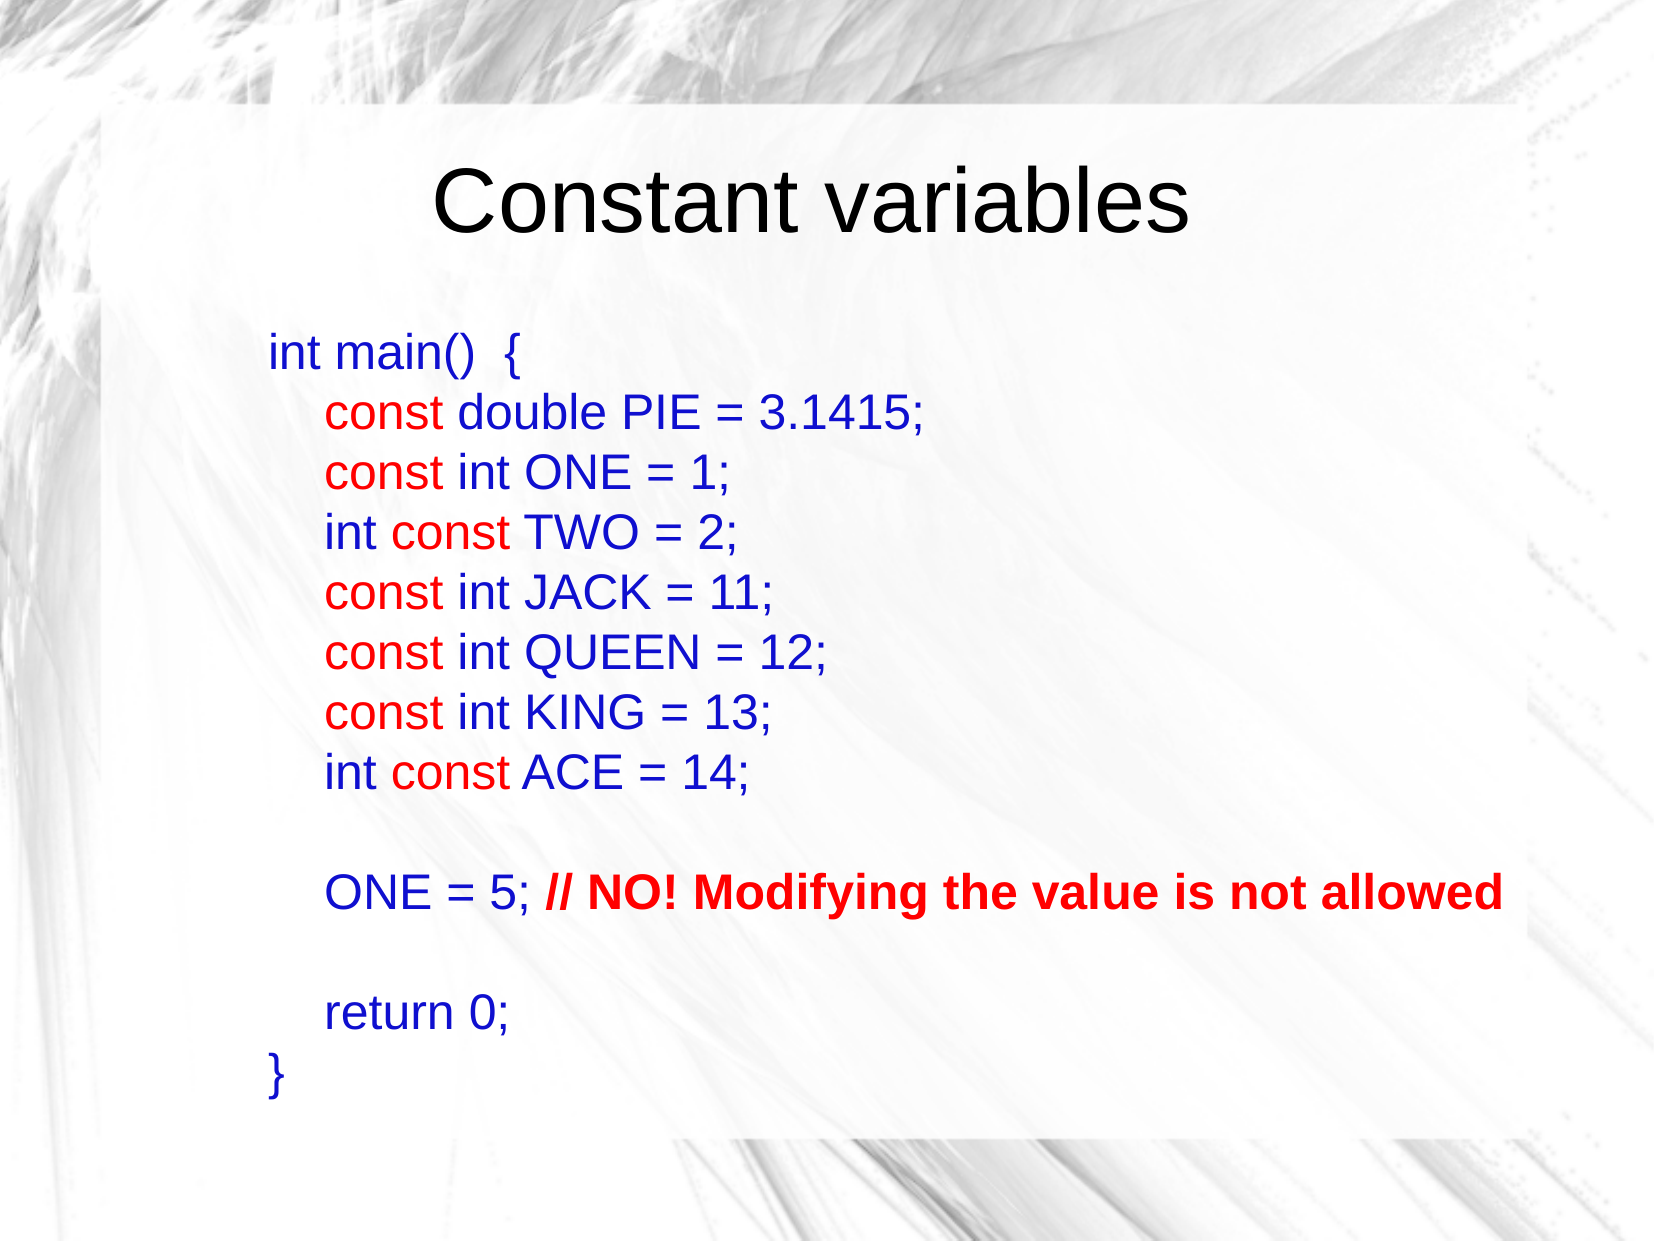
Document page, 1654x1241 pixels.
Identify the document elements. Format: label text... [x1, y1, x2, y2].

title Constant variables [118, 93, 1506, 299]
picture [0, 0, 1654, 1241]
list int main() { const double PIE = 3.1415; const int ONE = 1; int const TWO = 2; const int JACK = 11; const int QUEEN = 12; const int KING = 13; int const ACE = 14; ONE = 5; // NO! Modifying the value is not allowed return 0; } [118, 319, 1571, 1109]
